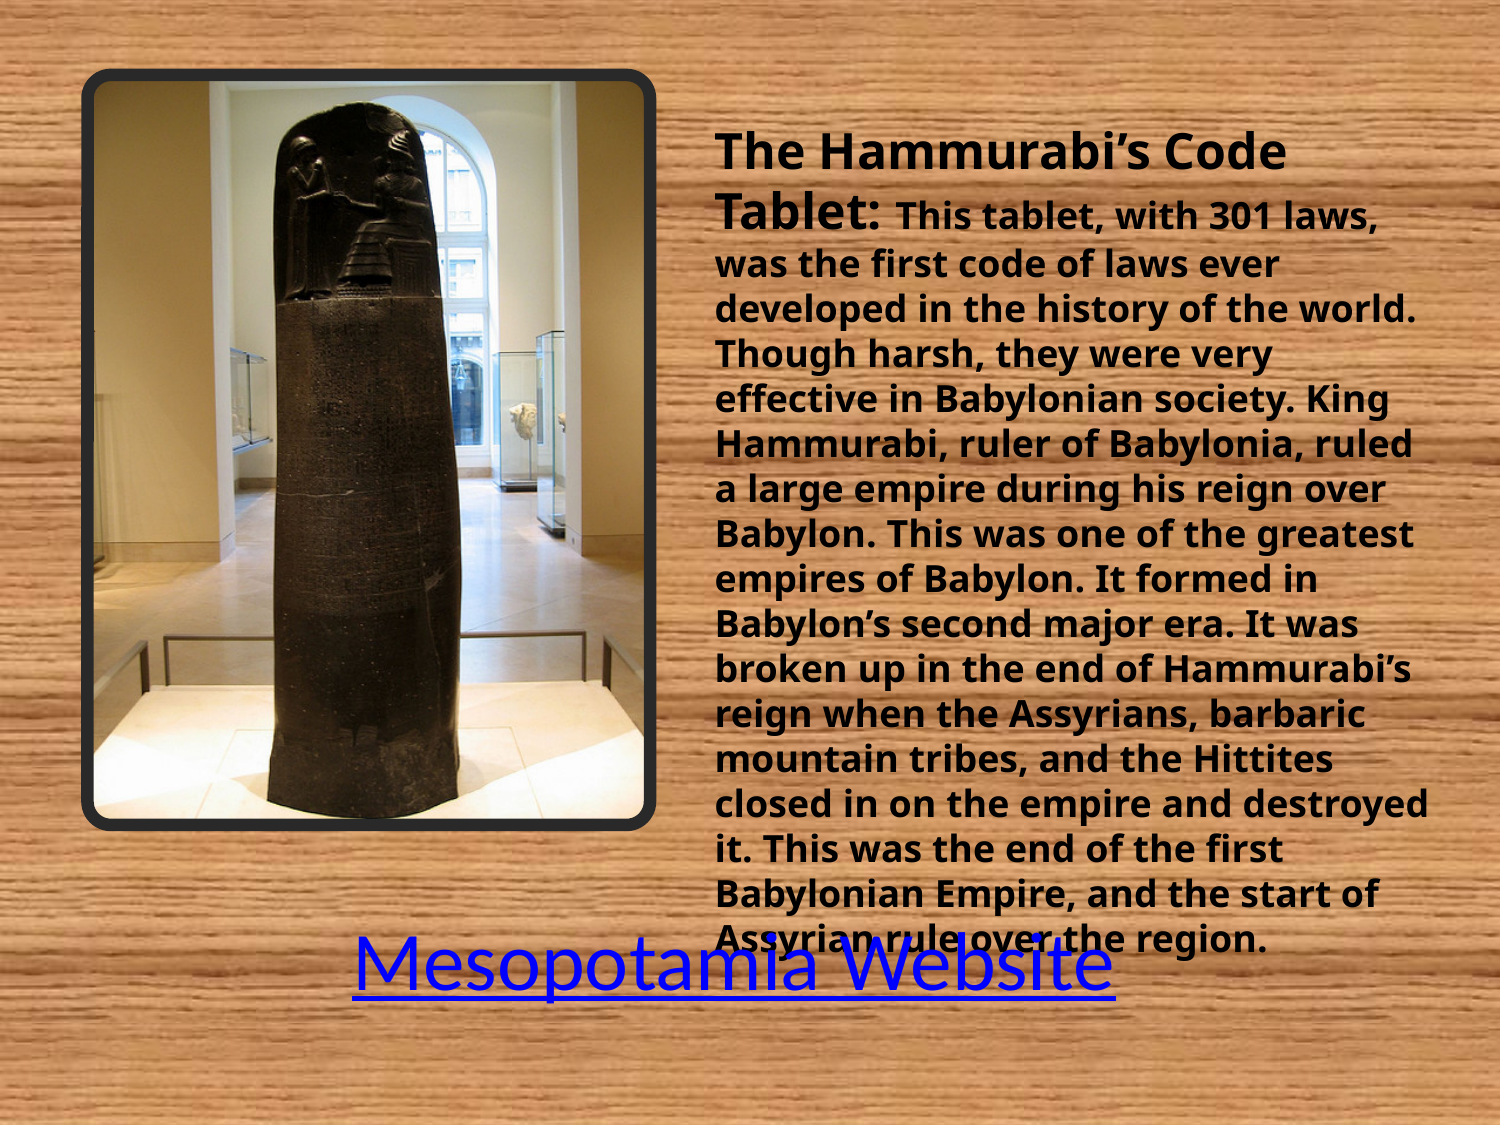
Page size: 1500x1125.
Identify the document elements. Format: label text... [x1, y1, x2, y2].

picture [0, 0, 1500, 1125]
text_box The Hammurabi’s Code Tablet: This tablet, with 301 laws, was the first code of laws ever developed in the history of the world. Though harsh, they were very effective in Babylonian society. King Hammurabi, ruler of Babylonia, ruled a large empire during his reign over Babylon. This was one of the greatest empires of Babylon. It formed in Babylon’s second major era. It was broken up in the end of Hammurabi’s reign when the Assyrians, barbaric mountain tribes, and the Hittites closed in on the empire and destroyed it. This was the end of the first Babylonian Empire, and the start of Assyrian rule over the region. [699, 112, 1450, 968]
text_box Mesopotamia Website [337, 900, 1150, 1015]
